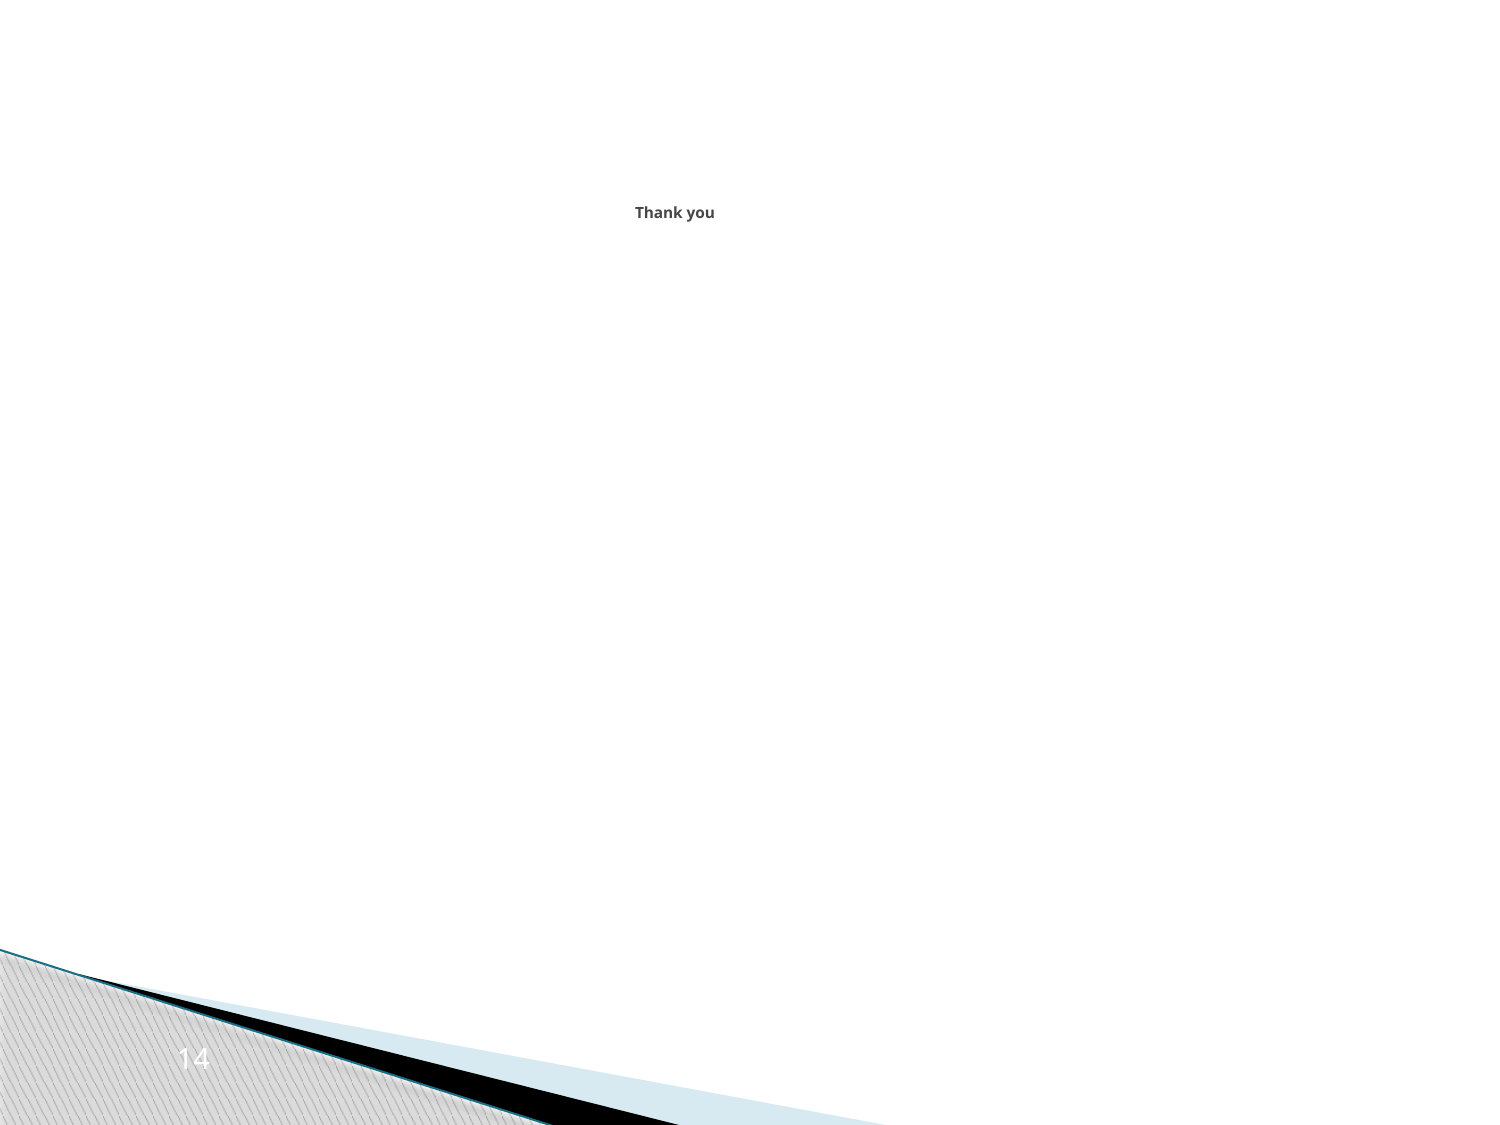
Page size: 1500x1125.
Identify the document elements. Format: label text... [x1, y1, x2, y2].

title Thank you [0, 45, 1350, 233]
slide_number 14 [75, 1009, 225, 1088]
